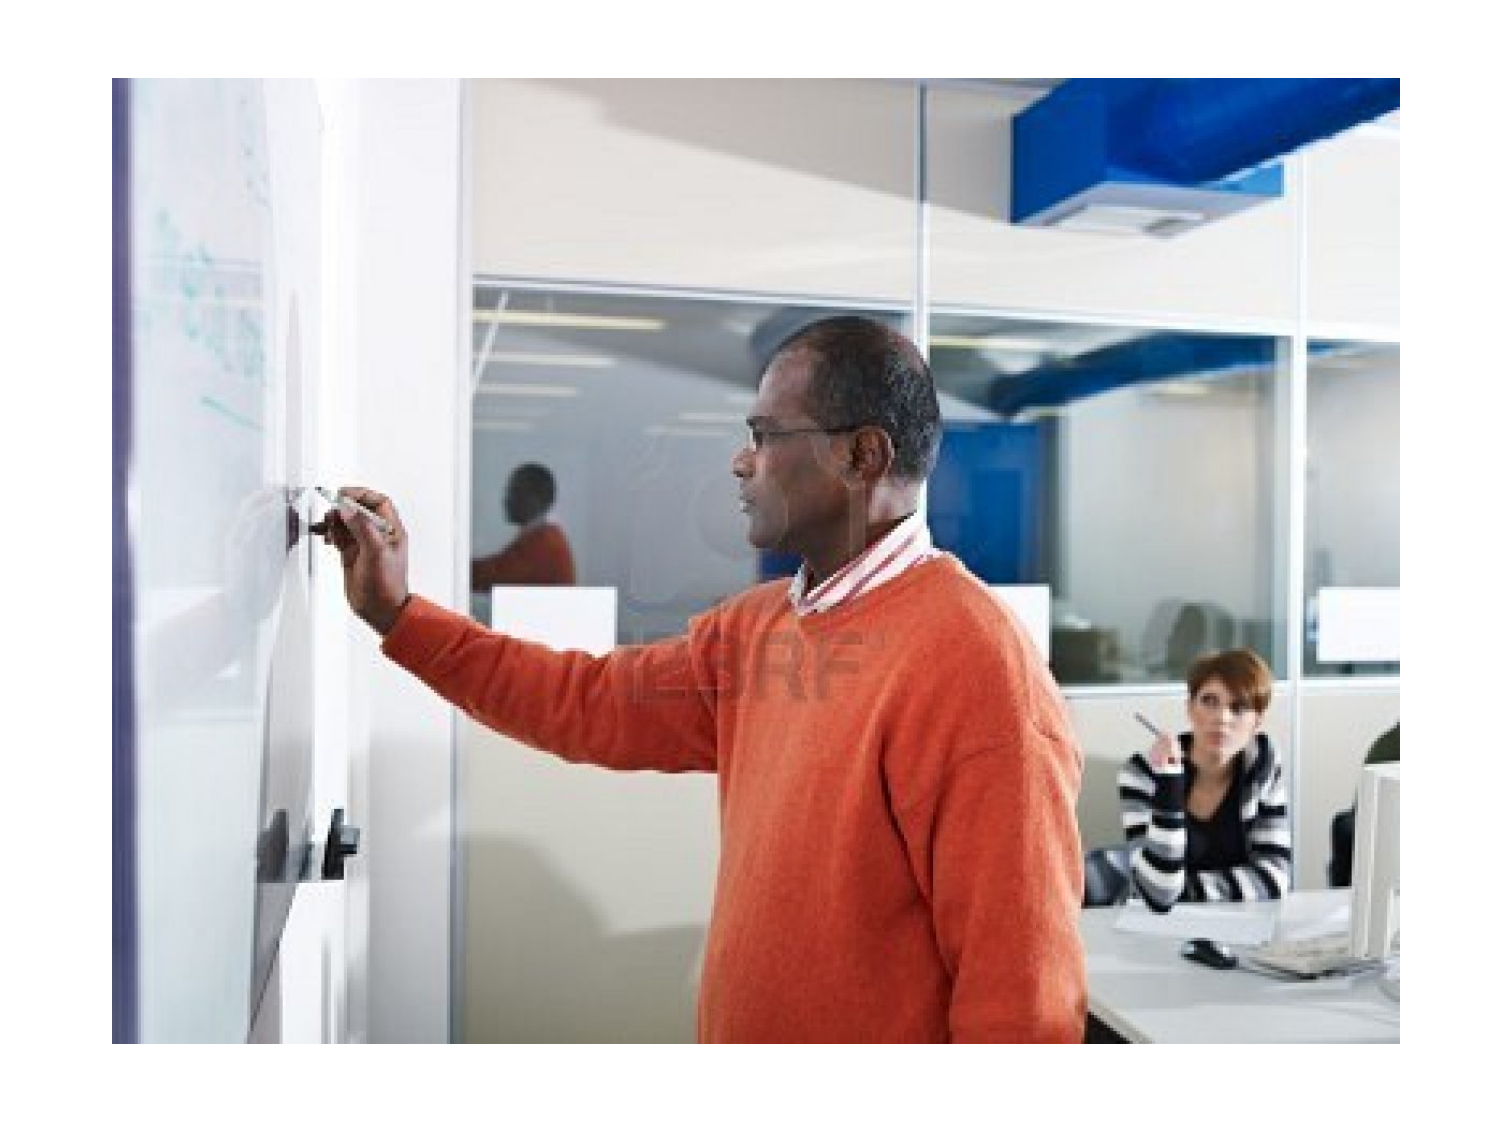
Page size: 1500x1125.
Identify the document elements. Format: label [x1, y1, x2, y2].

picture [112, 77, 1401, 1044]
